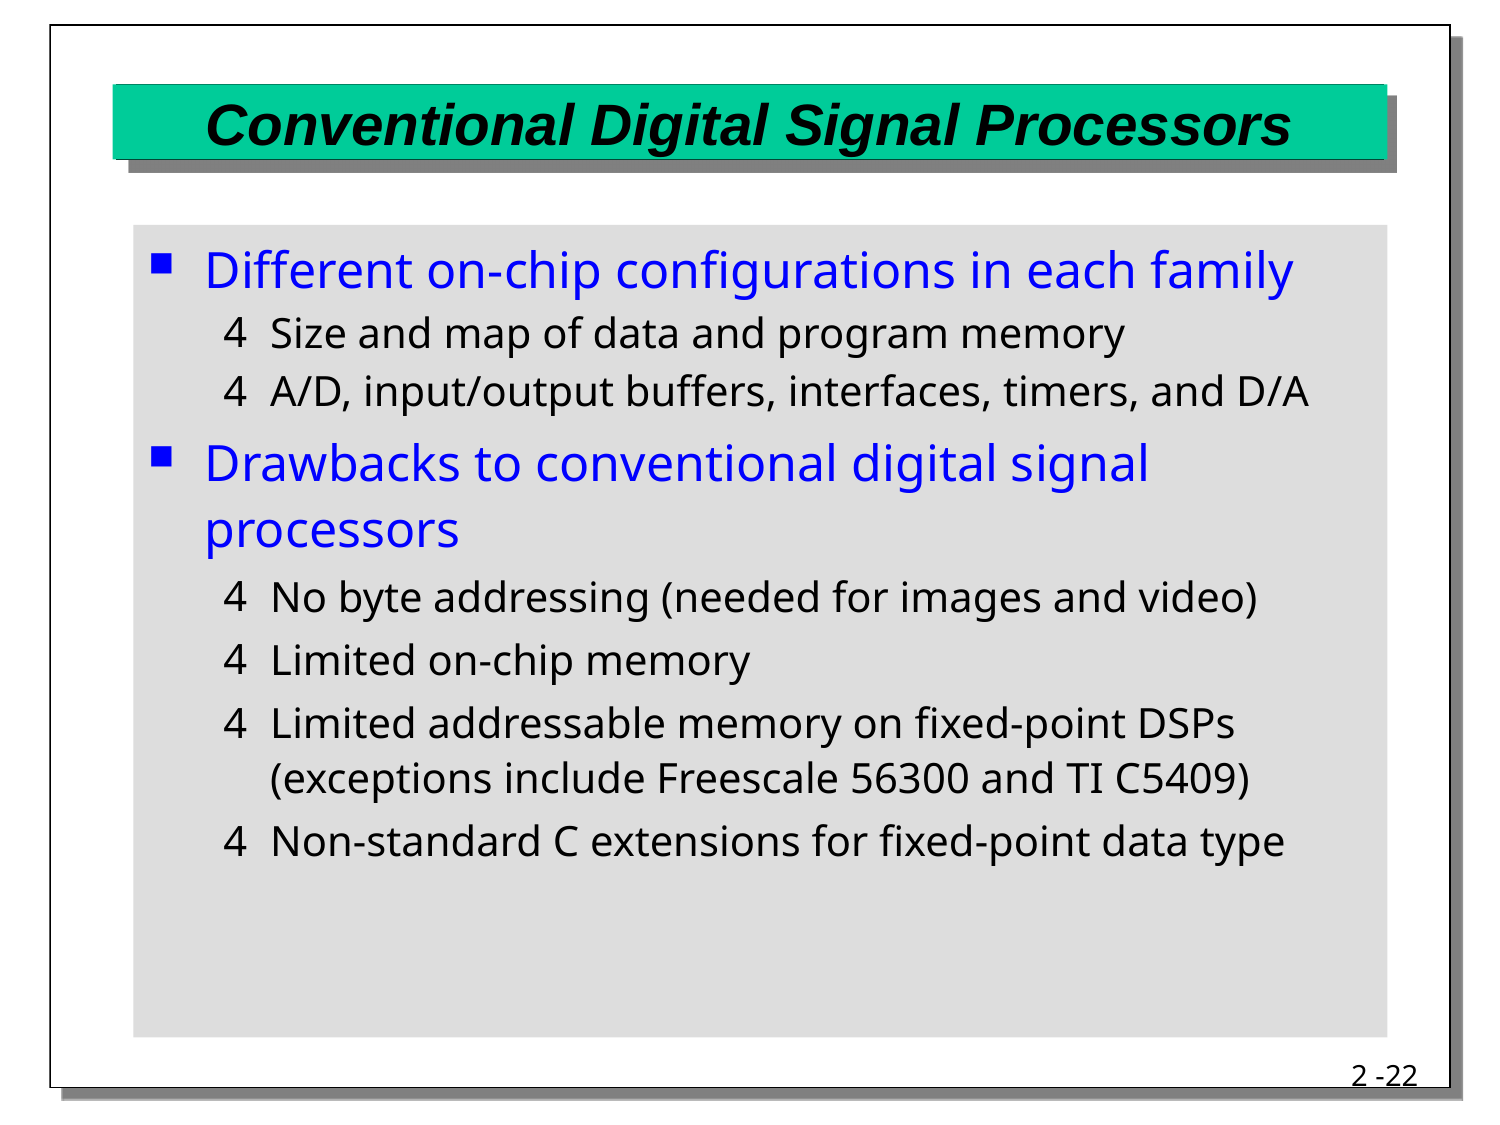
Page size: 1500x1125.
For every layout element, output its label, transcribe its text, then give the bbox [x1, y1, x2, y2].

list Different on-chip configurations in each family Size and map of data and program memory A/D, input/output buffers, interfaces, timers, and D/A Drawbacks to conventional digital signal processors No byte addressing (needed for images and video) Limited on-chip memory Limited addressable memory on fixed-point DSPs (exceptions include Freescale 56300 and TI C5409) Non-standard C extensions for fixed-point data type [133, 224, 1388, 1038]
title Conventional Digital Signal Processors [112, 84, 1388, 160]
